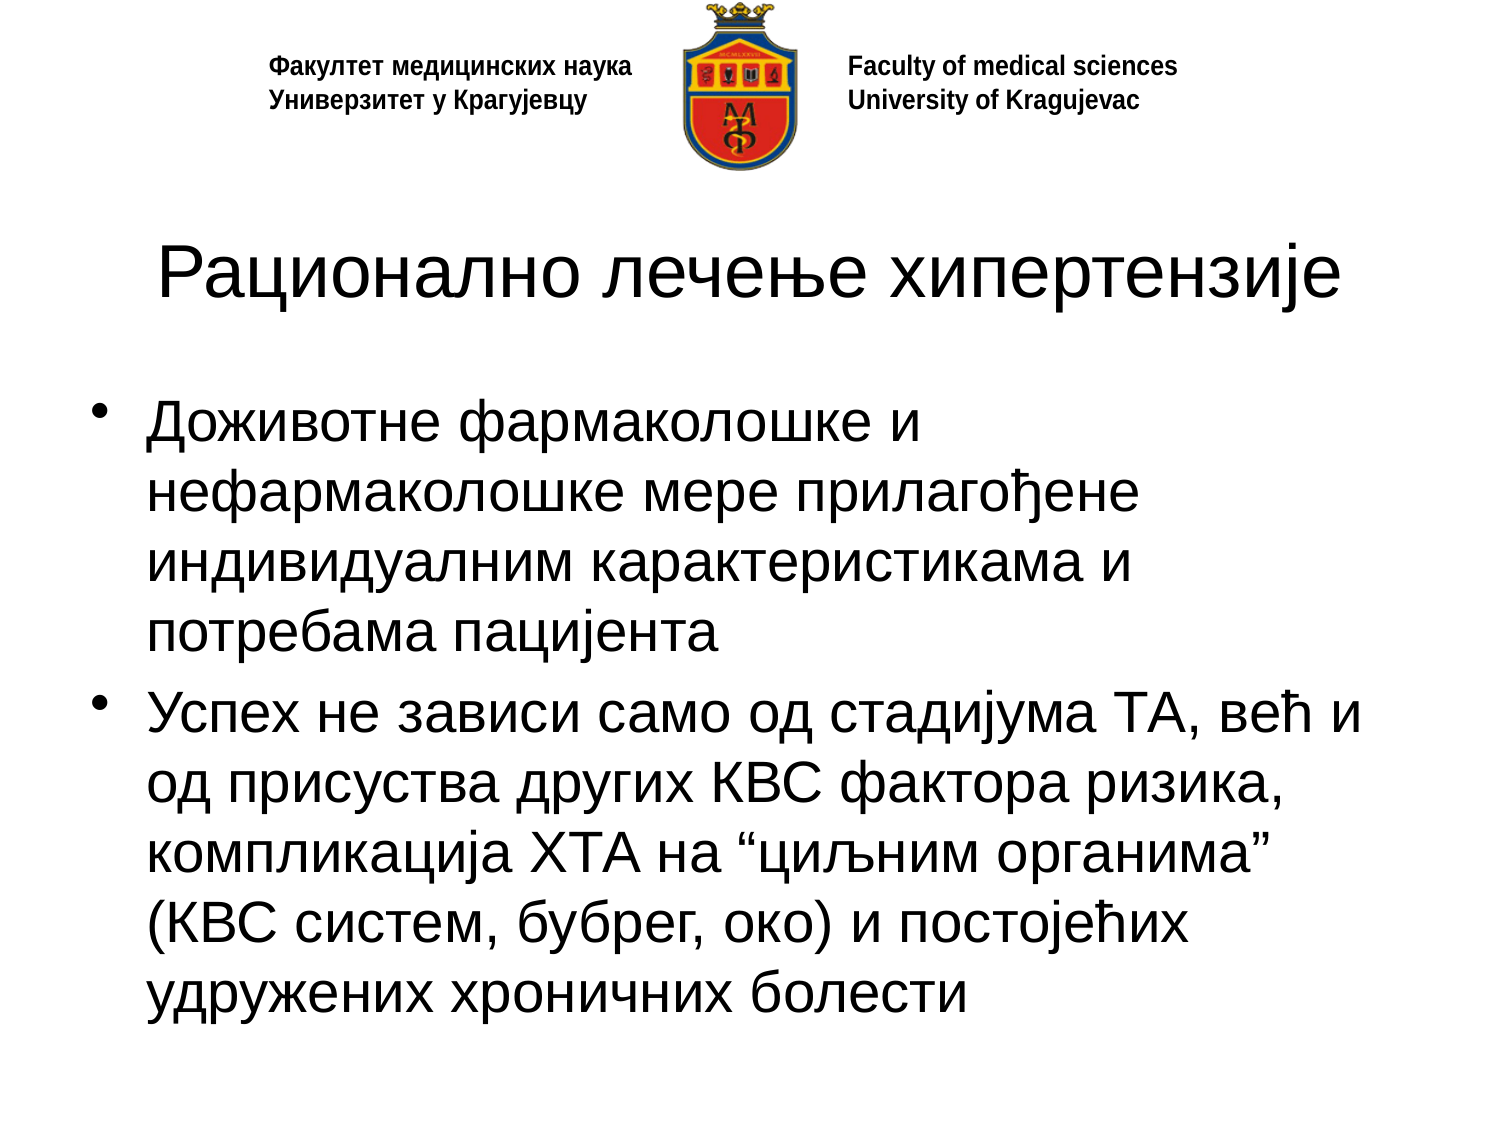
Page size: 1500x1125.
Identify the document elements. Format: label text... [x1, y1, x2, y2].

list Доживотне фармаколошке и нефармаколошке мере прилагођене индивидуалним карактеристикама и потребама пацијента Успех не зависи само од стадијума ТА, већ и од присуства других КВС фактора ризика, компликација ХТА на “циљним органима” (КВС систем, бубрег, око) и постојећих удружених хроничних болести [74, 374, 1426, 1125]
title Рационално лечење хипертензије [74, 173, 1426, 362]
